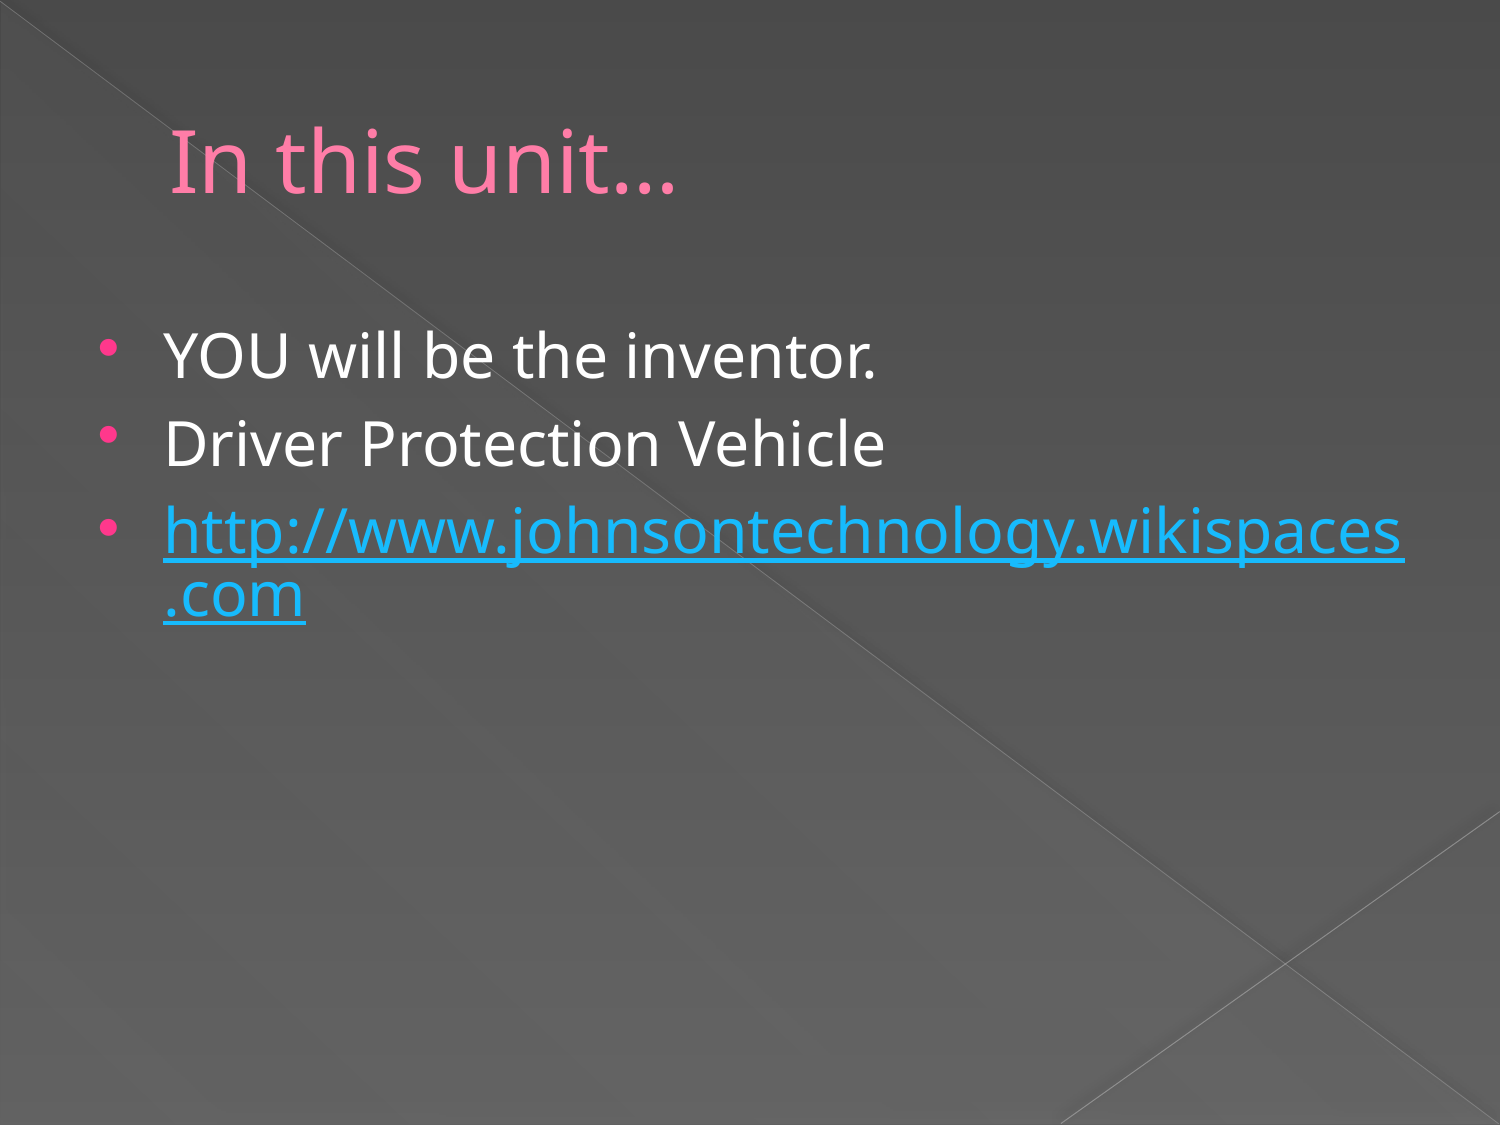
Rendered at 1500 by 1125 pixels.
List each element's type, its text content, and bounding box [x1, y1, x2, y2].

title In this unit… [75, 43, 1425, 274]
list YOU will be the inventor. Driver Protection Vehicle http://www.johnsontechnology.wikispaces.com [75, 308, 1425, 1059]
